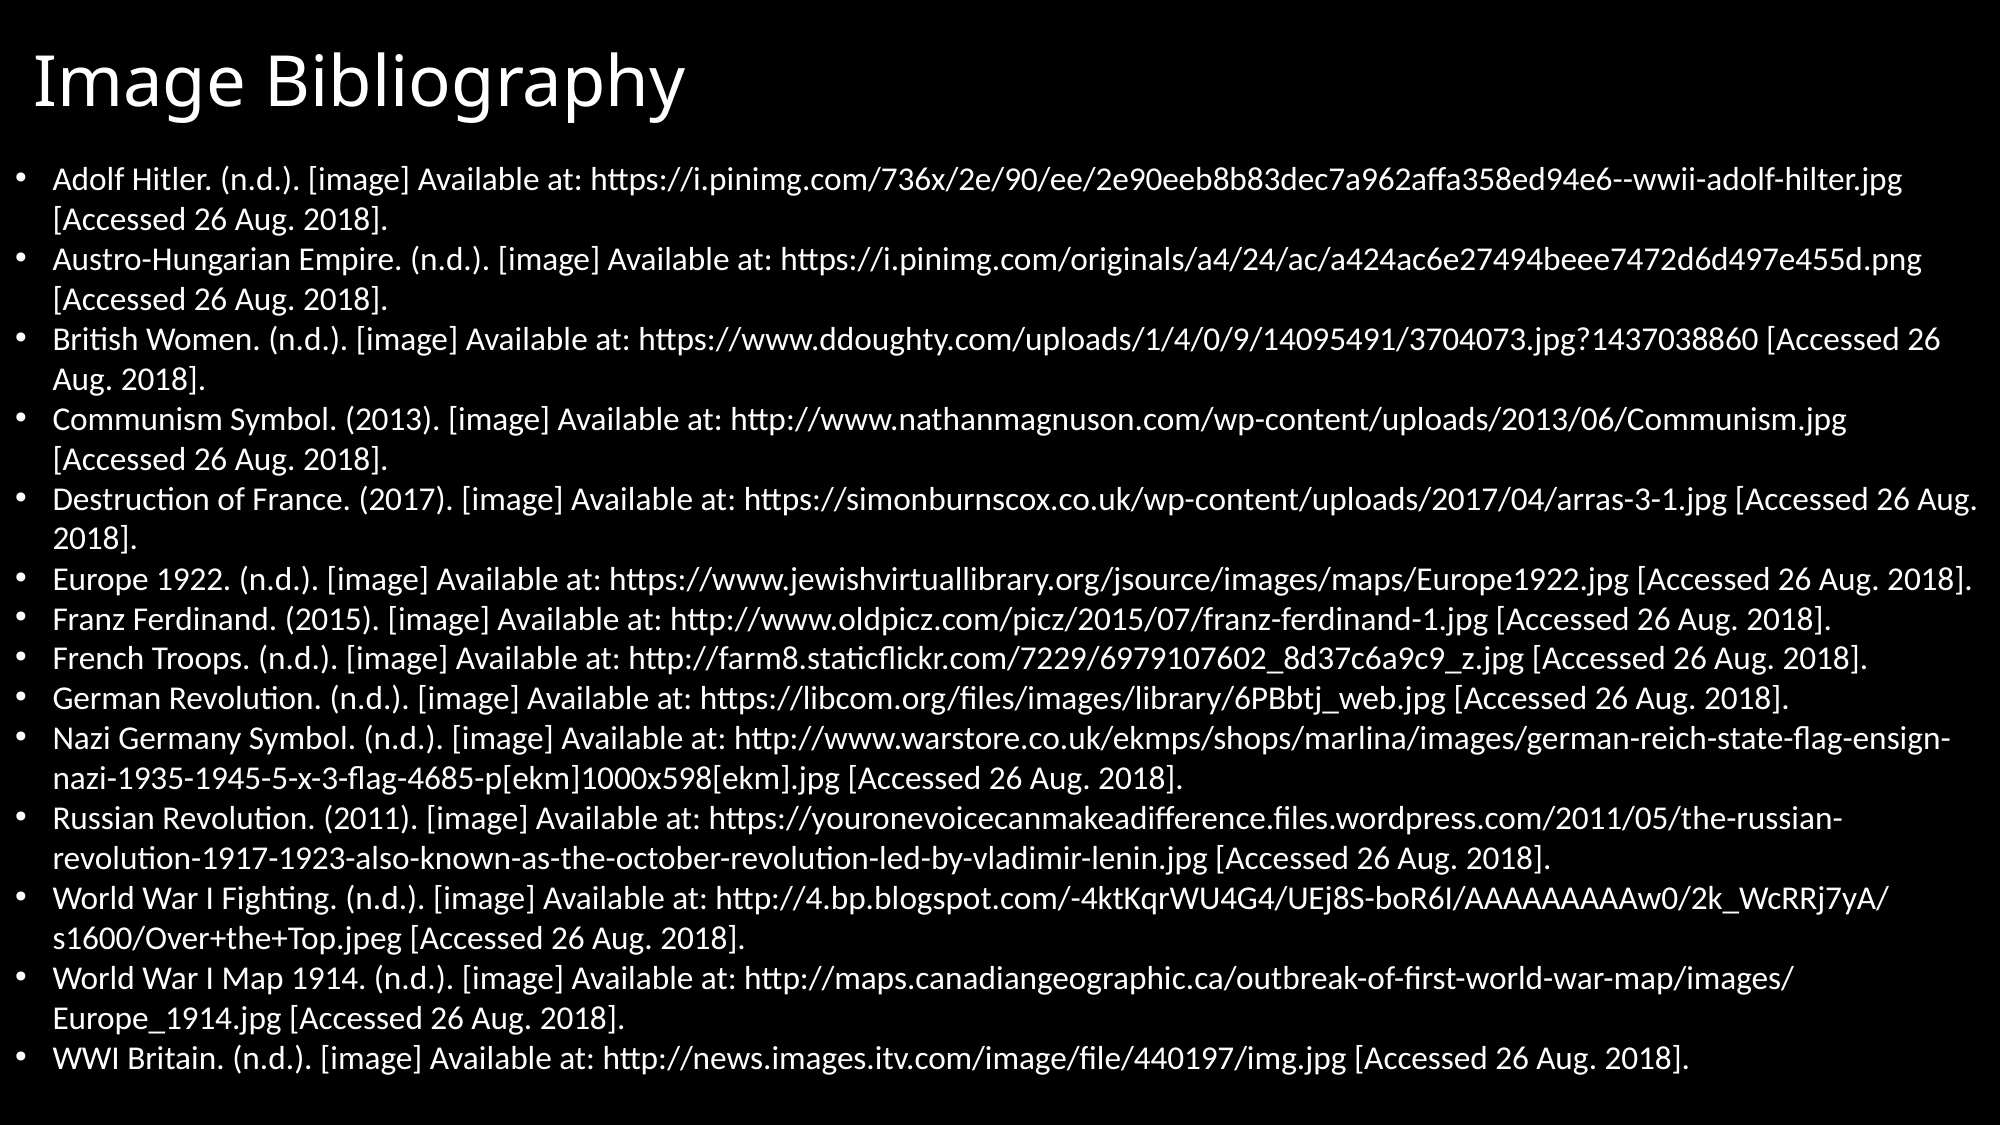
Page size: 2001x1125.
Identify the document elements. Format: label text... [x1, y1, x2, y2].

list Adolf Hitler. (n.d.). [image] Available at: https://i.pinimg.com/736x/2e/90/ee/2e90eeb8b83dec7a962affa358ed94e6--wwii-adolf-hilter.jpg [Accessed 26 Aug. 2018]. Austro-Hungarian Empire. (n.d.). [image] Available at: https://i.pinimg.com/originals/a4/24/ac/a424ac6e27494beee7472d6d497e455d.png [Accessed 26 Aug. 2018]. British Women. (n.d.). [image] Available at: https://www.ddoughty.com/uploads/1/4/0/9/14095491/3704073.jpg?1437038860 [Accessed 26 Aug. 2018]. Communism Symbol. (2013). [image] Available at: http://www.nathanmagnuson.com/wp-content/uploads/2013/06/Communism.jpg [Accessed 26 Aug. 2018]. Destruction of France. (2017). [image] Available at: https://simonburnscox.co.uk/wp-content/uploads/2017/04/arras-3-1.jpg [Accessed 26 Aug. 2018]. Europe 1922. (n.d.). [image] Available at: https://www.jewishvirtuallibrary.org/jsource/images/maps/Europe1922.jpg [Accessed 26 Aug. 2018]. Franz Ferdinand. (2015). [image] Available at: http://www.oldpicz.com/picz/2015/07/franz-ferdinand-1.jpg [Accessed 26 Aug. 2018]. French Troops. (n.d.). [image] Available at: http://farm8.staticflickr.com/7229/6979107602_8d37c6a9c9_z.jpg [Accessed 26 Aug. 2018]. German Revolution. (n.d.). [image] Available at: https://libcom.org/files/images/library/6PBbtj_web.jpg [Accessed 26 Aug. 2018]. Nazi Germany Symbol. (n.d.). [image] Available at: http://www.warstore.co.uk/ekmps/shops/marlina/images/german-reich-state-flag-ensign-nazi-1935-1945-5-x-3-flag-4685-p[ekm]1000x598[ekm].jpg [Accessed 26 Aug. 2018]. Russian Revolution. (2011). [image] Available at: https://youronevoicecanmakeadifference.files.wordpress.com/2011/05/the-russian-revolution-1917-1923-also-known-as-the-october-revolution-led-by-vladimir-lenin.jpg [Accessed 26 Aug. 2018]. World War I Fighting. (n.d.). [image] Available at: http://4.bp.blogspot.com/-4ktKqrWU4G4/UEj8S-boR6I/AAAAAAAAAw0/2k_WcRRj7yA/s1600/Over+the+Top.jpeg [Accessed 26 Aug. 2018]. World War I Map 1914. (n.d.). [image] Available at: http://maps.canadiangeographic.ca/outbreak-of-first-world-war-map/images/Europe_1914.jpg [Accessed 26 Aug. 2018]. WWI Britain. (n.d.). [image] Available at: http://news.images.itv.com/image/file/440197/img.jpg [Accessed 26 Aug. 2018]. [0, 149, 2000, 1122]
title Image Bibliography [18, 16, 731, 149]
